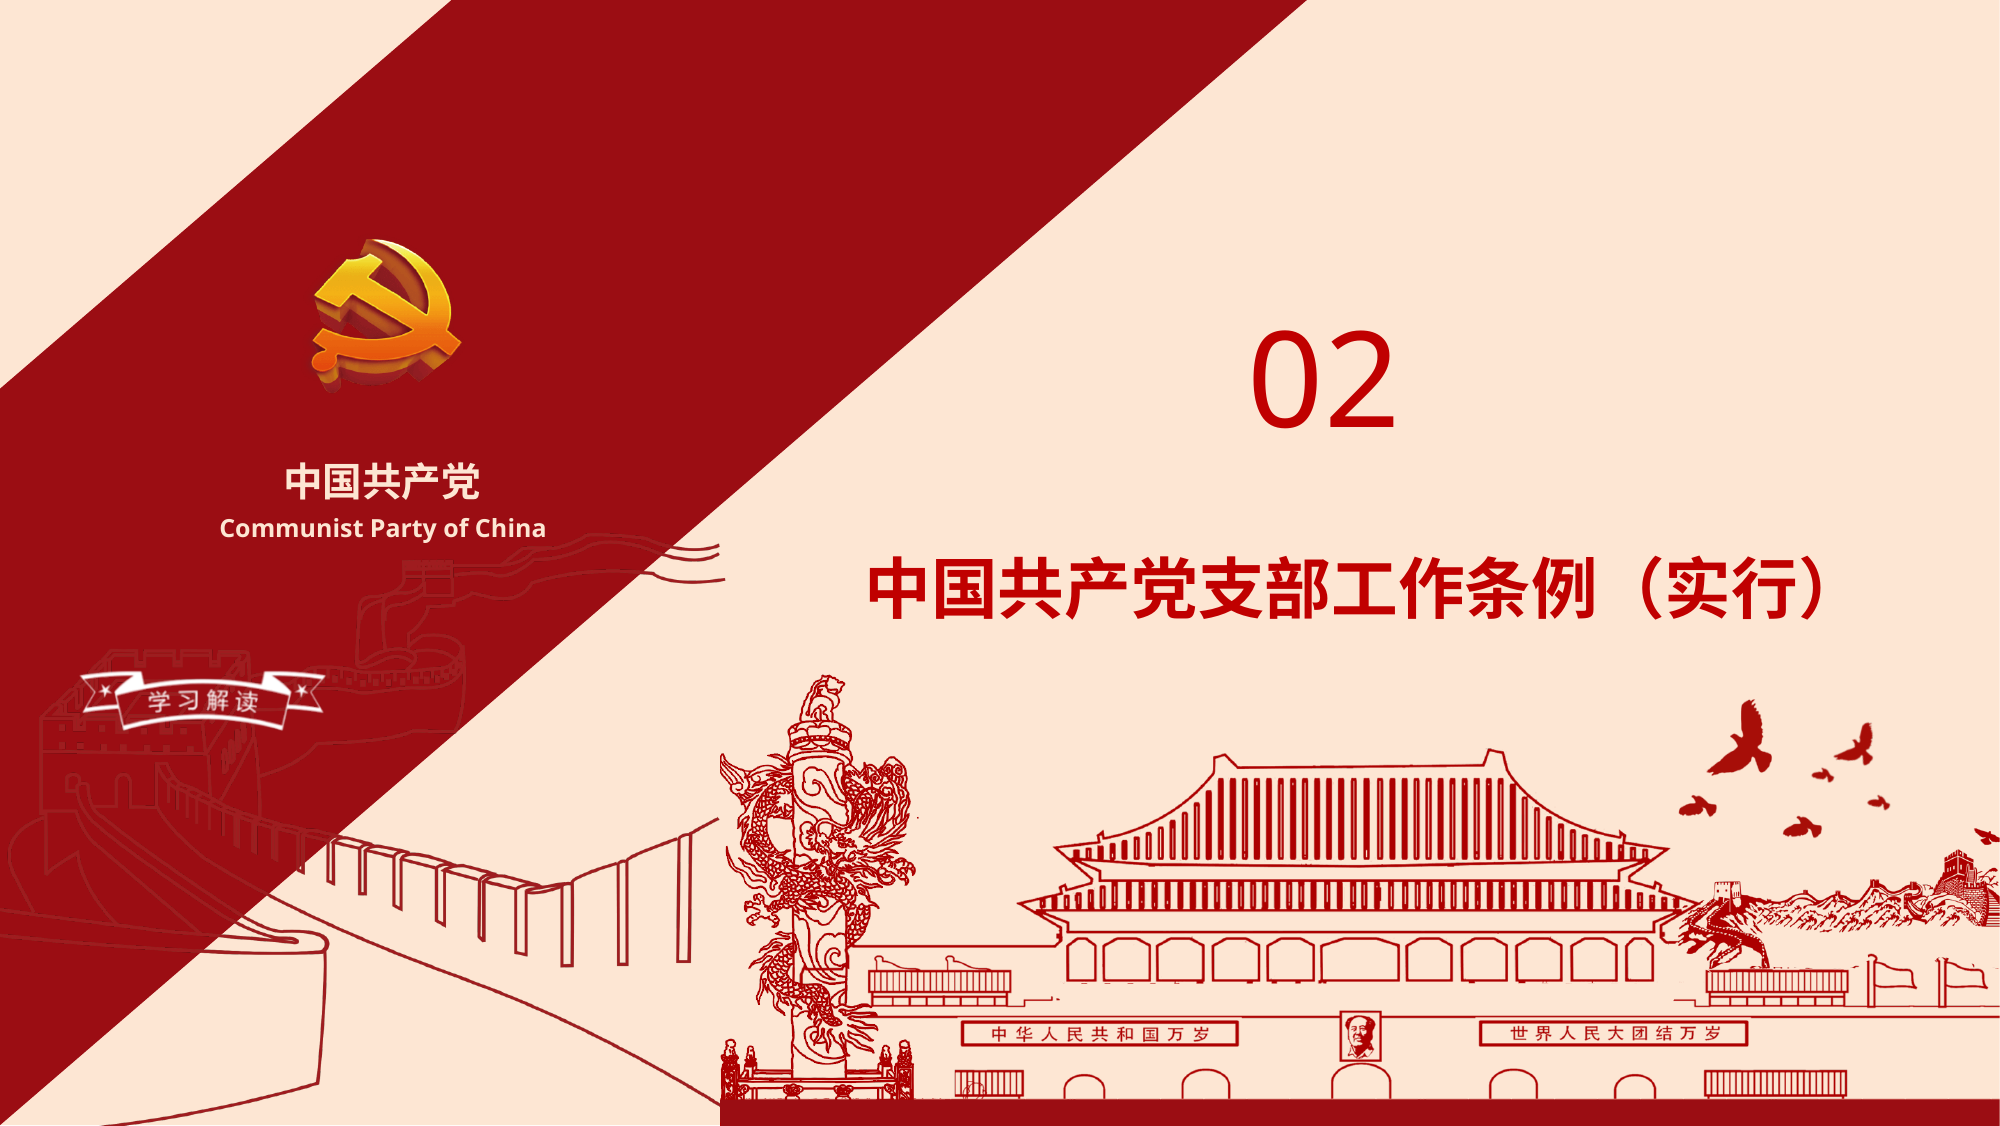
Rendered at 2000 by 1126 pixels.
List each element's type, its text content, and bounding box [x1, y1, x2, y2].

picture [720, 443, 2000, 1126]
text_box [1649, 669, 1920, 866]
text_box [0, 0, 1308, 1126]
text_box 02 [1313, 277, 1463, 442]
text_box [64, 222, 613, 748]
